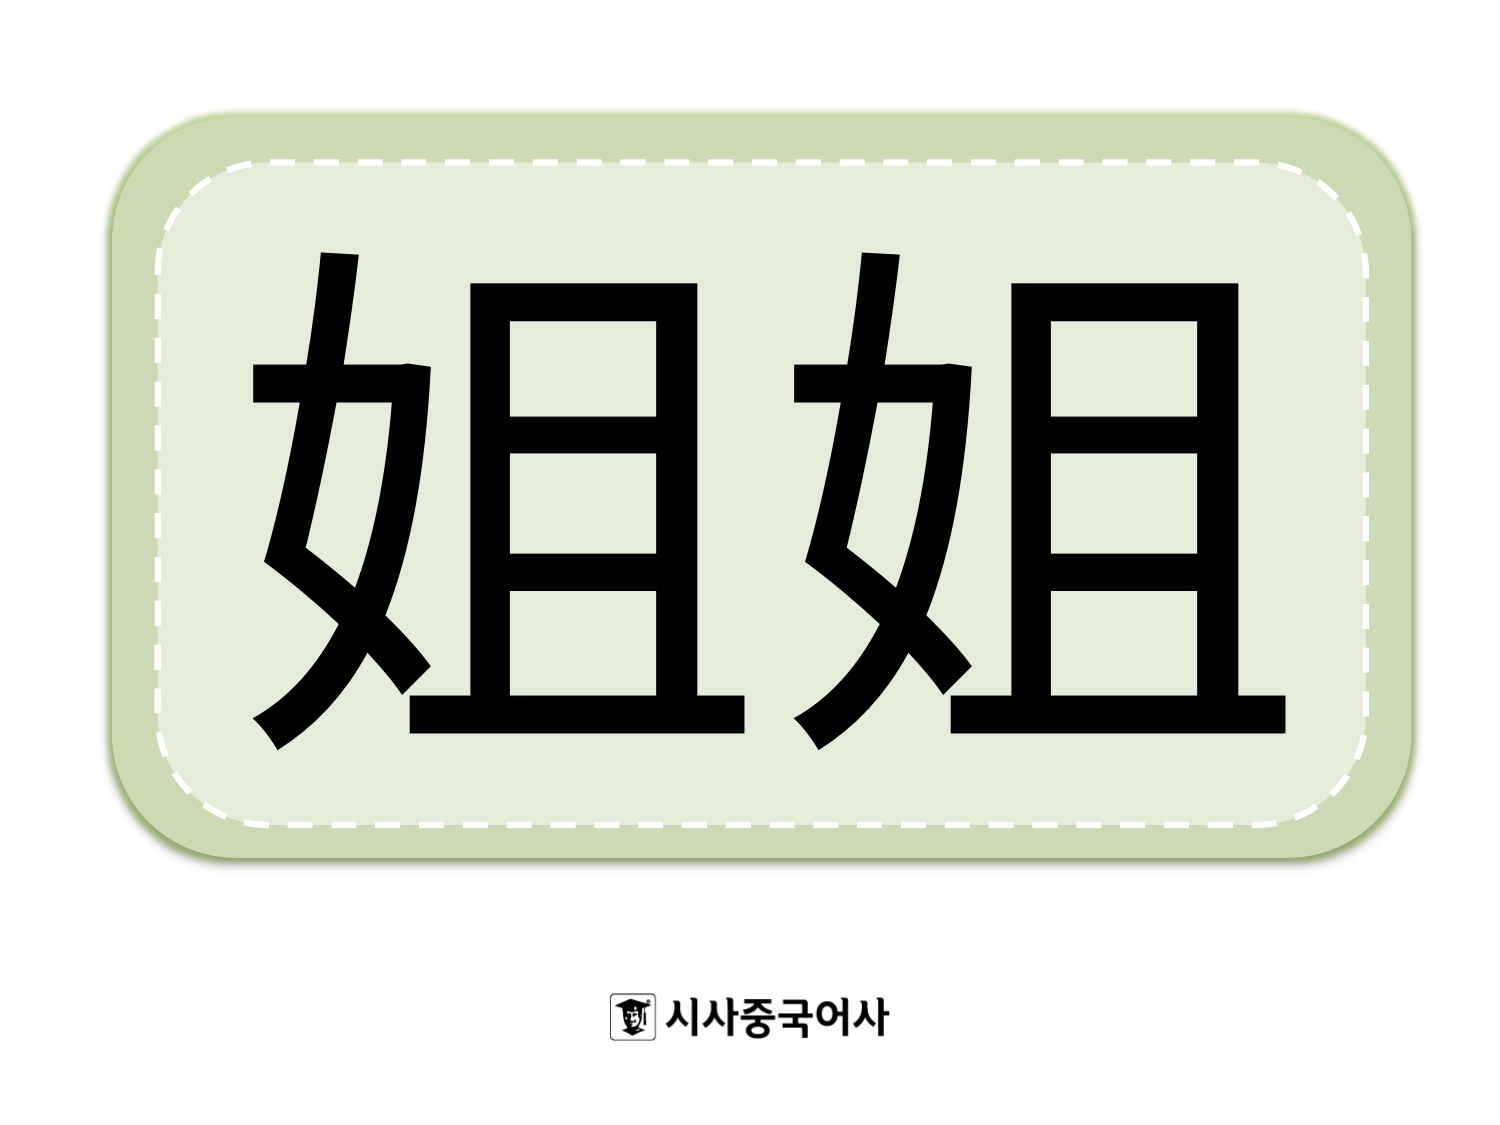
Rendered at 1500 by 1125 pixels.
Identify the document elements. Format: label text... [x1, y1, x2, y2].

picture [602, 987, 898, 1047]
text_box 姐姐 [162, 160, 1371, 824]
